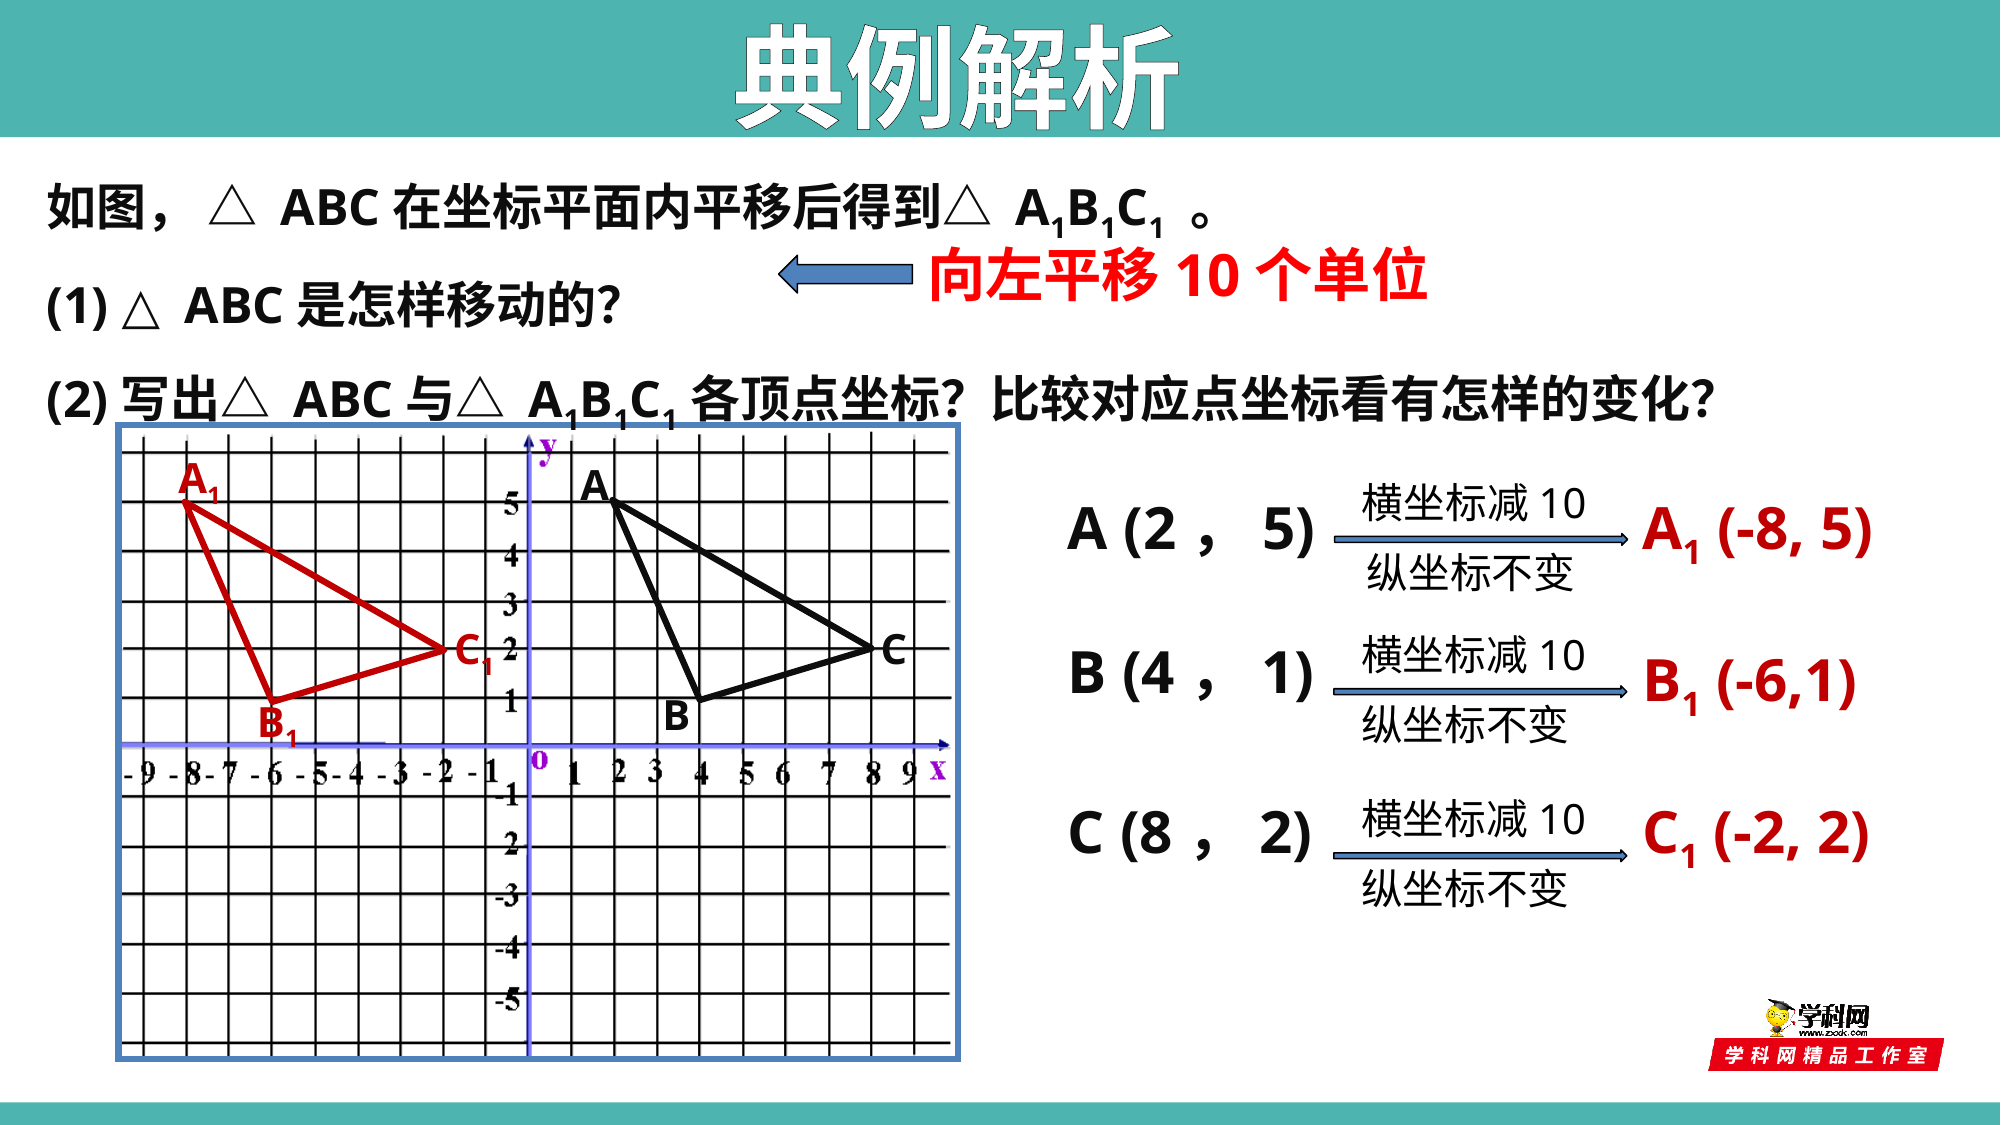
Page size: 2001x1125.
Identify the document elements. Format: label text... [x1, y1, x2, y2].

text_box 纵坐标不变 [1346, 855, 1593, 921]
text_box B1 (-6,1) [1627, 636, 1923, 731]
picture [1766, 999, 1869, 1037]
text_box [778, 255, 912, 293]
text_box 典例解析 [717, 0, 1197, 150]
picture [121, 428, 955, 1057]
text_box A (2，5) [1053, 484, 1368, 570]
picture [1708, 1038, 1944, 1071]
text_box [1334, 533, 1628, 546]
text_box 横坐标减10 [1346, 621, 1605, 687]
text_box A1 (-8, 5) [1627, 484, 1923, 579]
text_box 横坐标减10 [1347, 469, 1605, 534]
text_box C1 (-2, 2) [1627, 788, 1923, 883]
text_box B (4，1) [1053, 627, 1368, 713]
text_box 如图， △ ABC在坐标平面内平移后得到△ A1B1C1 。 (1) △ ABC是怎样移动的？ (2)写出△ ABC与△ A1B1C1各顶点坐标？比较对应点坐标看有怎样的变化？ [31, 134, 1938, 444]
text_box C (8，2) [1053, 788, 1368, 873]
text_box [1333, 685, 1627, 698]
text_box 纵坐标不变 [1346, 691, 1593, 757]
text_box 纵坐标不变 [1351, 539, 1598, 605]
text_box 横坐标减10 [1346, 785, 1605, 851]
text_box 向左平移10个单位 [912, 230, 1487, 316]
text_box [1333, 849, 1627, 862]
